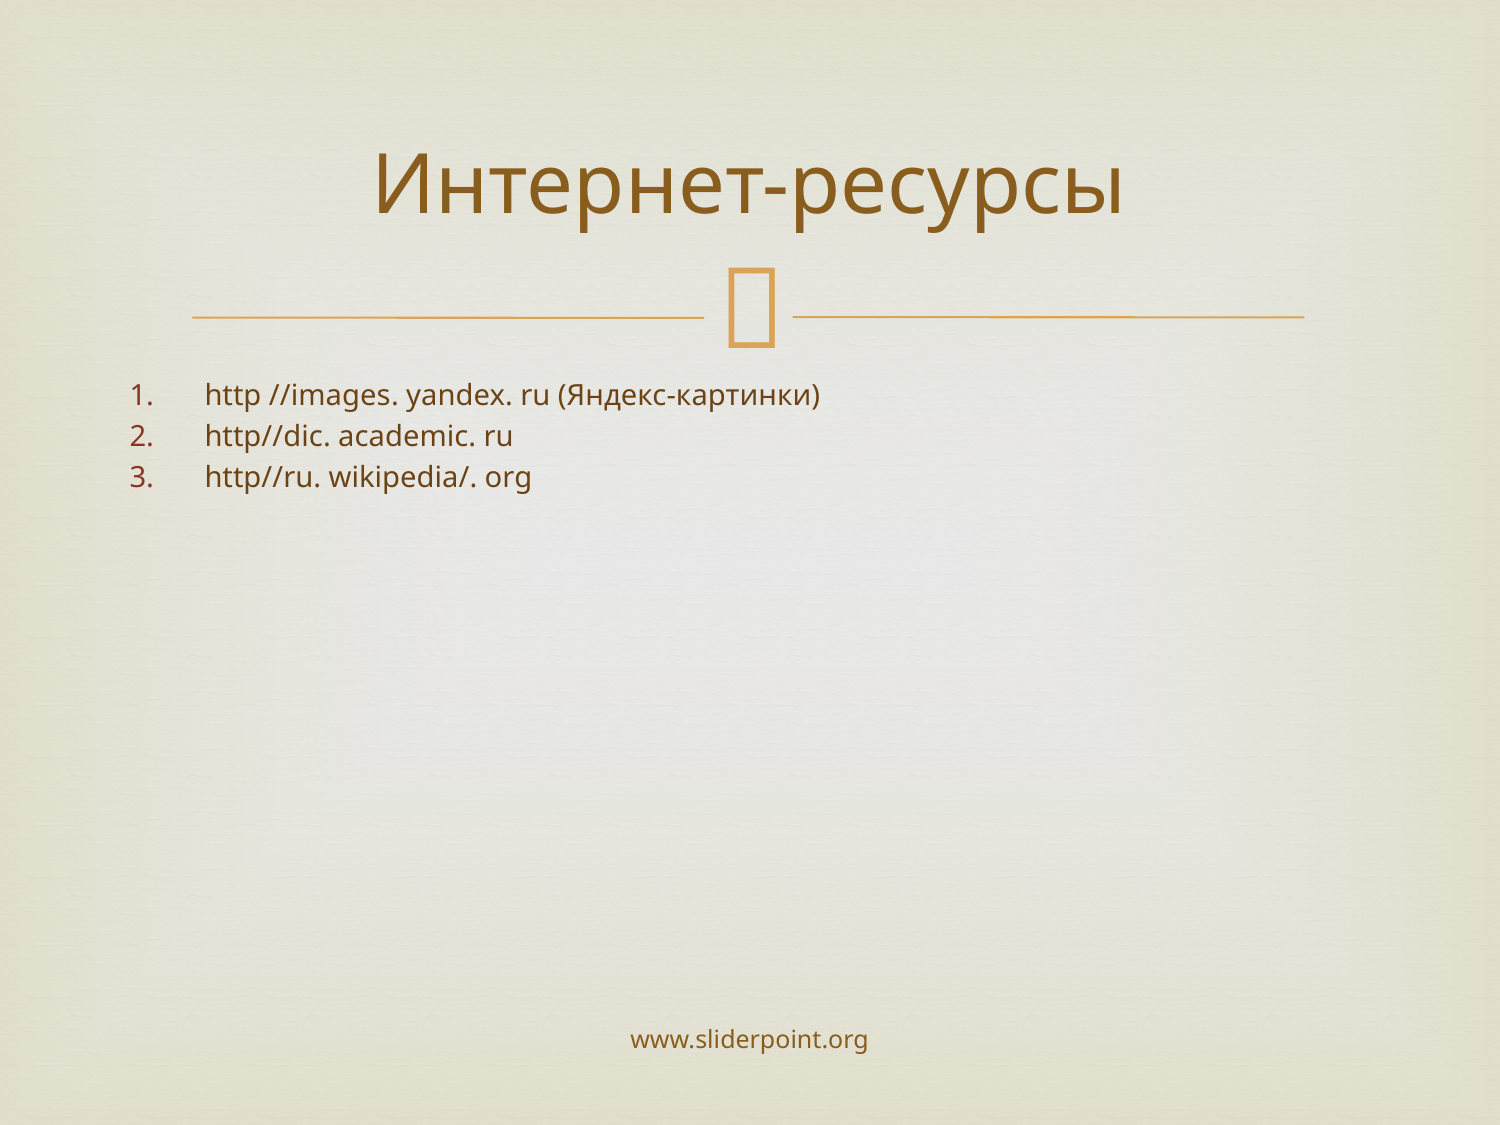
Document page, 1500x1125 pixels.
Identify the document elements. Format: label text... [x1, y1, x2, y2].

list http //images. yandex. ru (Яндекс-картинки) http//dic. academic. ru http//ru. wikipedia/. org [114, 368, 1386, 1005]
footer www.sliderpoint.org [512, 1010, 988, 1071]
title Интернет-ресурсы [112, 93, 1386, 267]
